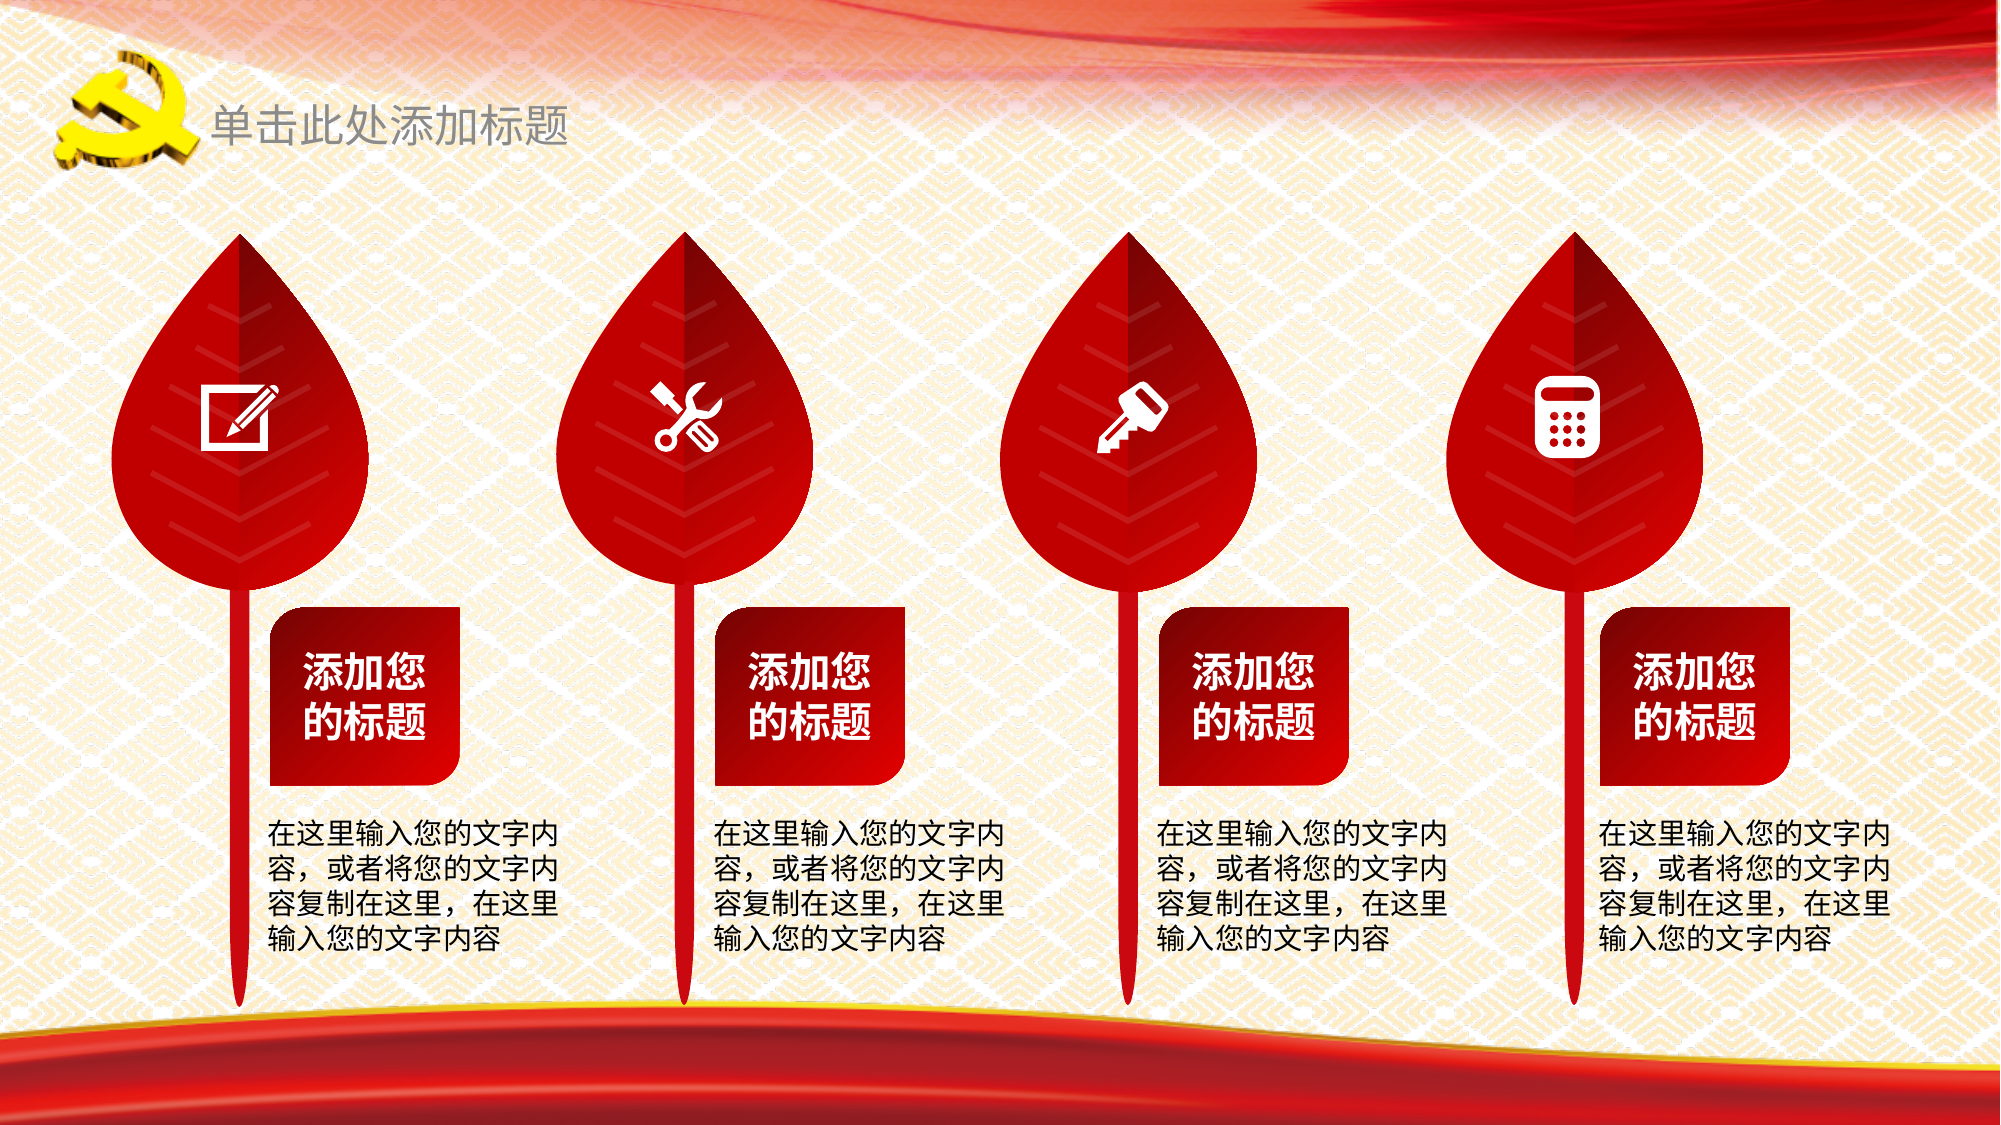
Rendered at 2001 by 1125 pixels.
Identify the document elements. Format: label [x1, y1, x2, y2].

text_box [201, 383, 281, 451]
text_box [999, 232, 1257, 1006]
text_box [1446, 232, 1703, 1006]
text_box [556, 232, 813, 1006]
text_box [111, 233, 369, 1007]
picture [0, 0, 2000, 1125]
